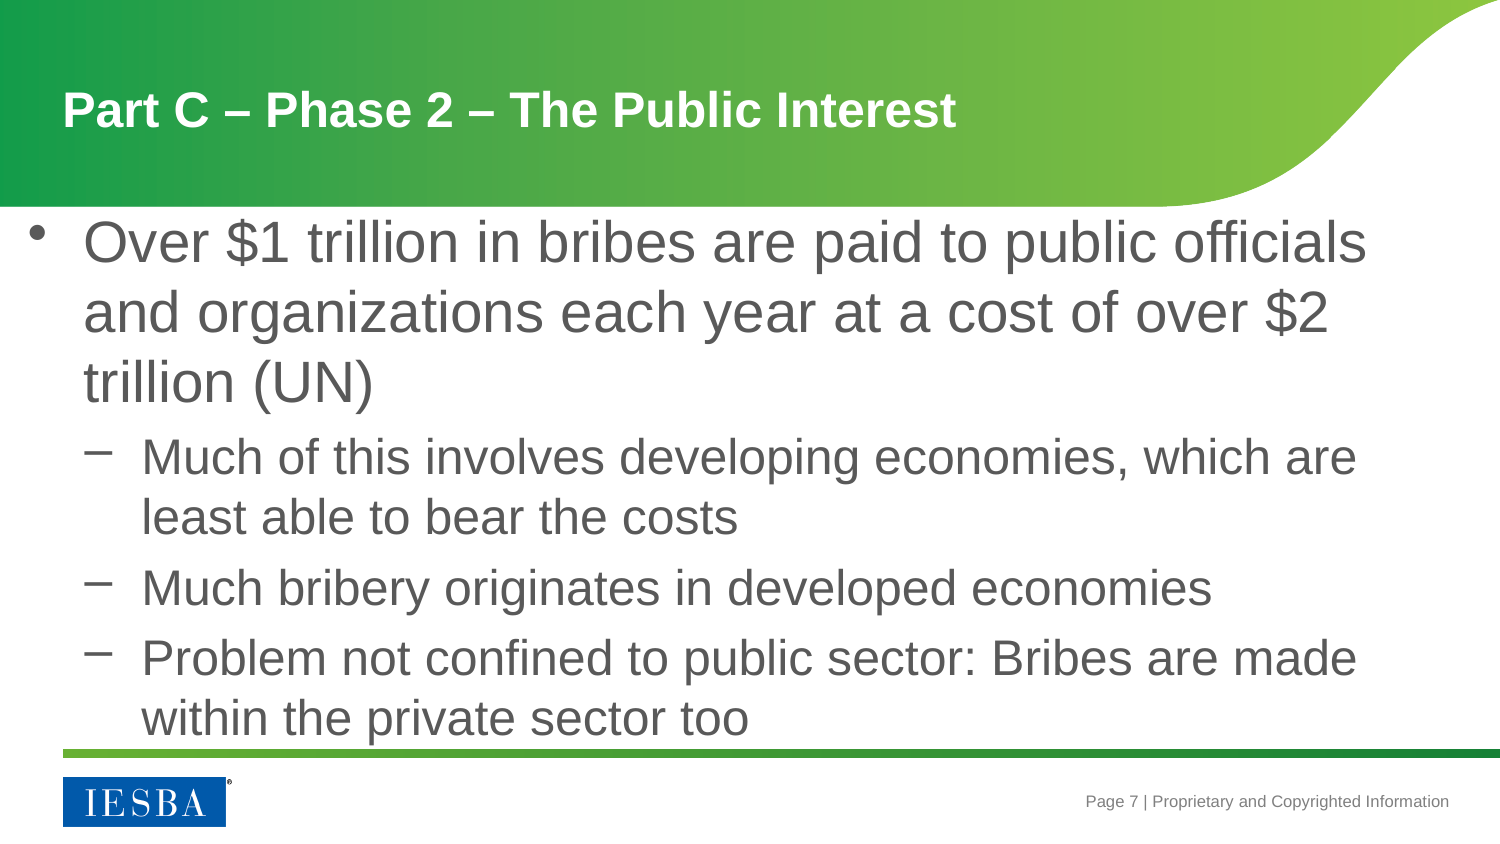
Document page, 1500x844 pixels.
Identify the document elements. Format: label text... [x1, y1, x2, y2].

title Part C – Phase 2 – The Public Interest [62, 75, 1300, 141]
picture [0, 0, 1500, 207]
list Over $1 trillion in bribes are paid to public officials and organizations each year at a cost of over $2 trillion (UN) Much of this involves developing economies, which are least able to bear the costs Much bribery originates in developed economies Problem not confined to public sector: Bribes are made within the private sector too [12, 196, 1488, 735]
picture [63, 777, 232, 827]
